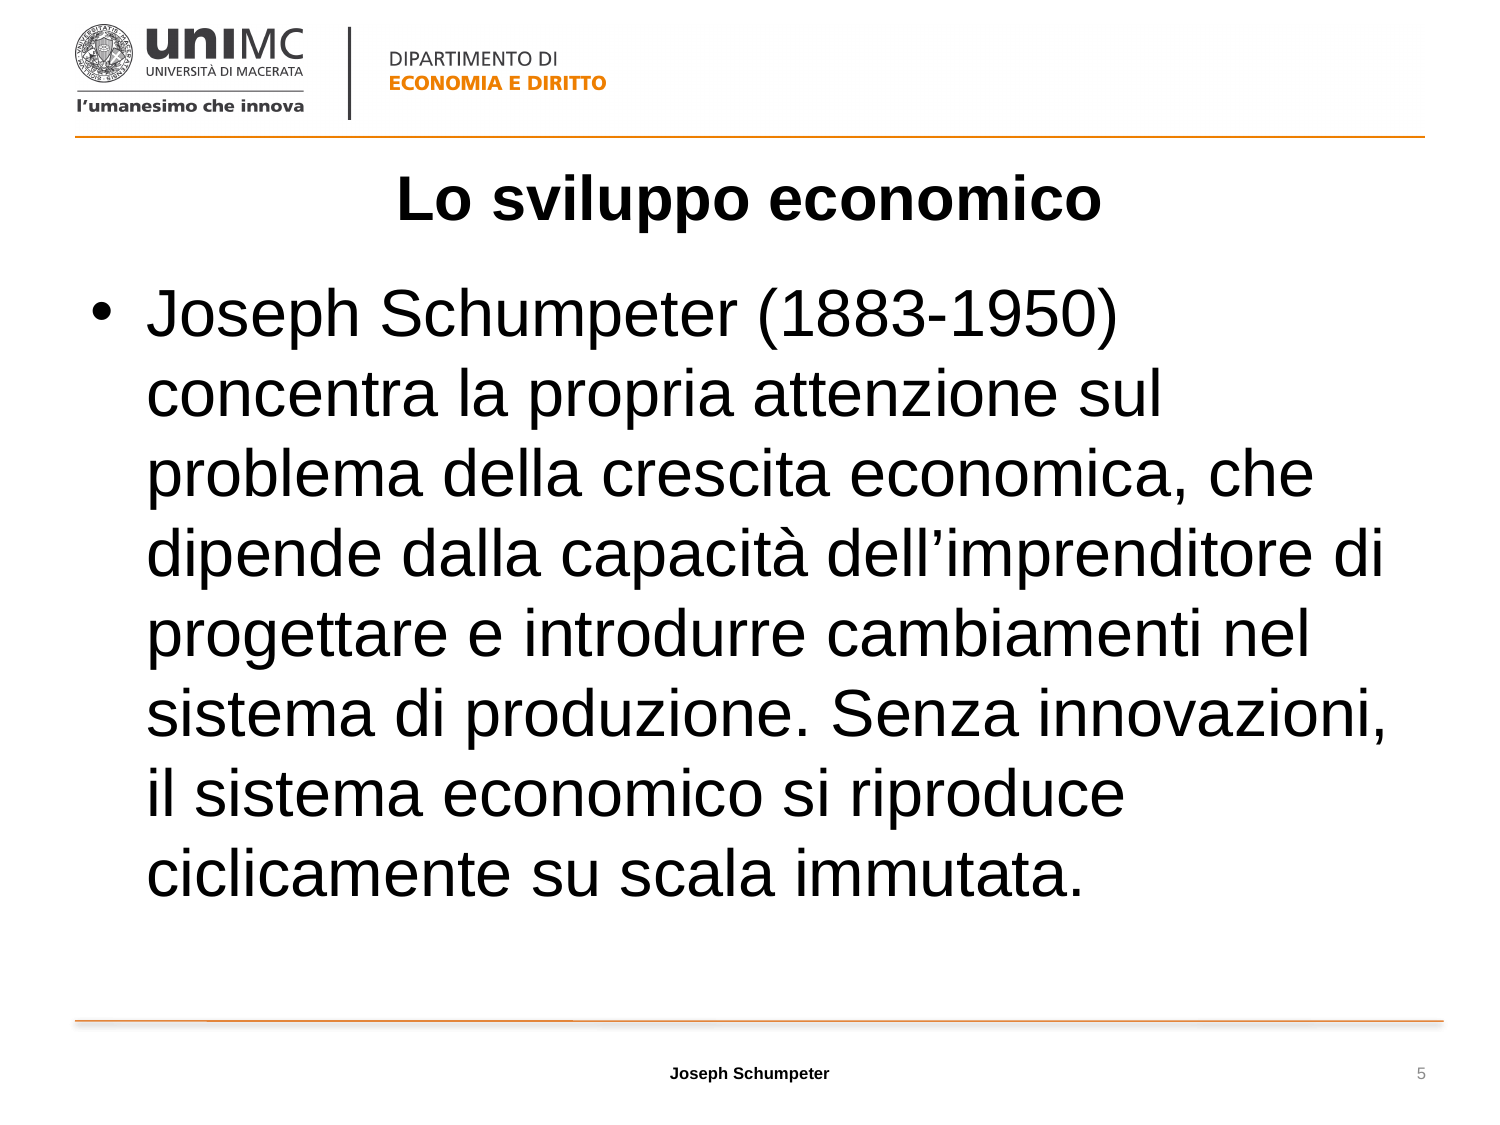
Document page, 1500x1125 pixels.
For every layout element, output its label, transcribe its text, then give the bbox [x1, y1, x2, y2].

title Lo sviluppo economico [75, 149, 1425, 241]
footer Joseph Schumpeter [512, 1042, 988, 1103]
picture [75, 24, 1425, 138]
list Joseph Schumpeter (1883-1950) concentra la propria attenzione sul problema della crescita economica, che dipende dalla capacità dell’imprenditore di progettare e introdurre cambiamenti nel sistema di produzione. Senza innovazioni, il sistema economico si riproduce ciclicamente su scala immutata. [75, 262, 1425, 1005]
slide_number 5 [1091, 1042, 1442, 1103]
